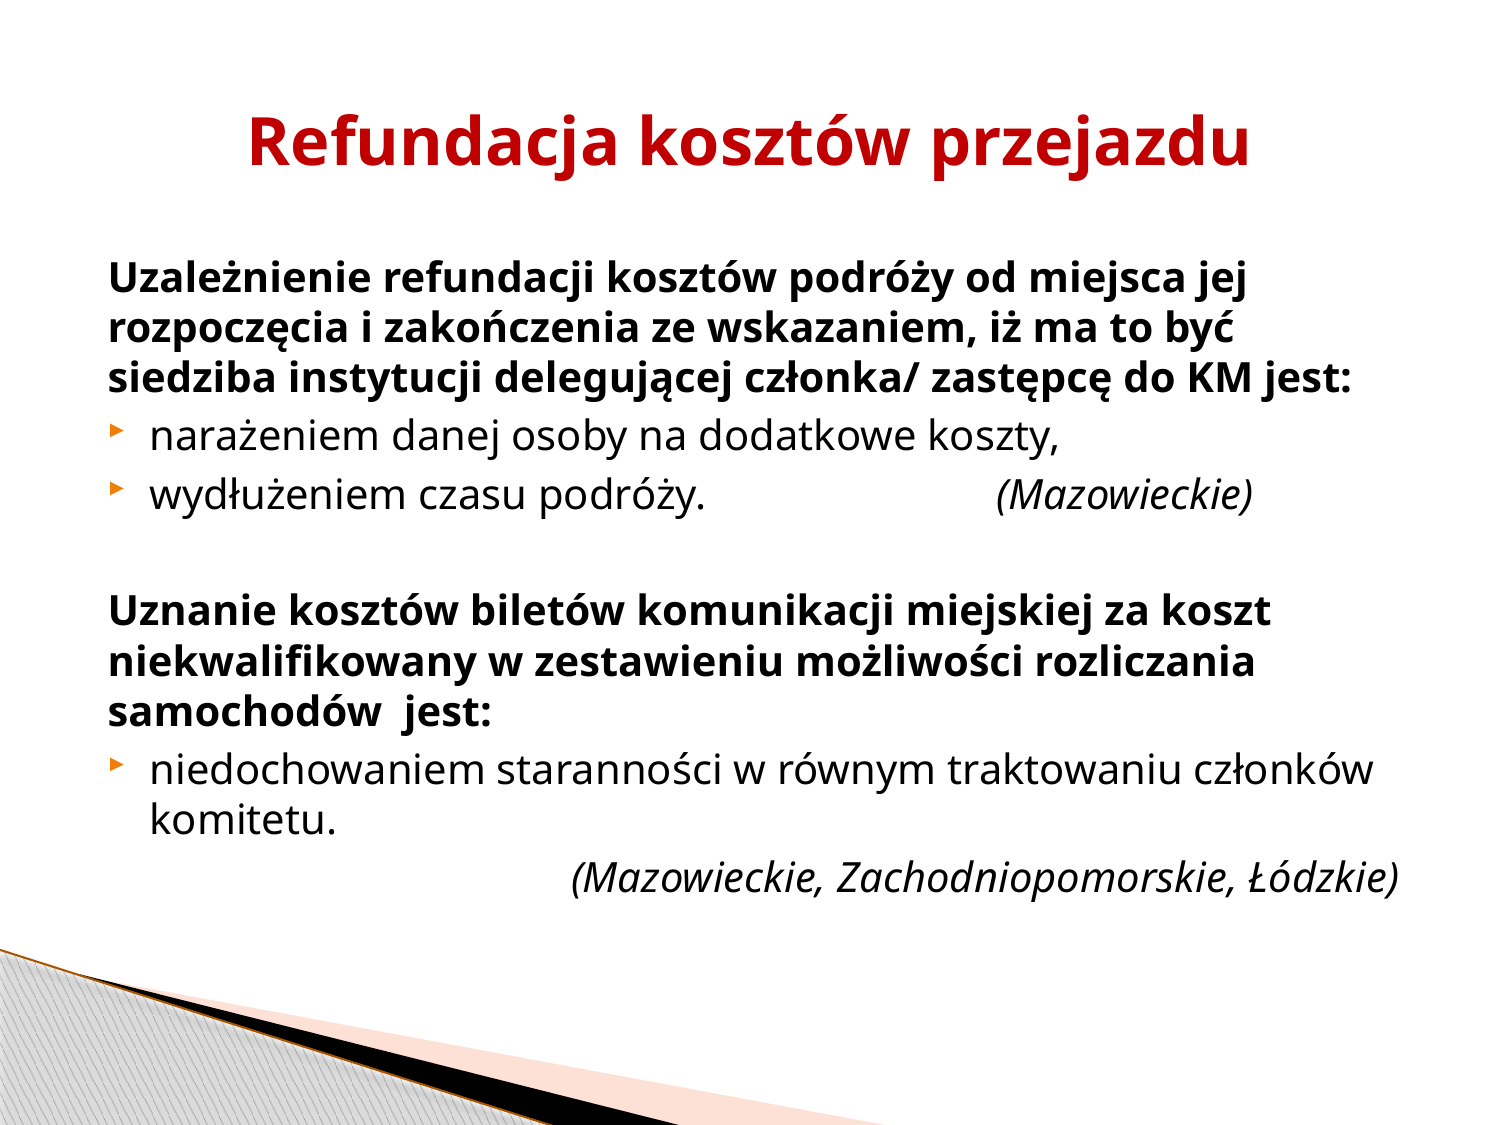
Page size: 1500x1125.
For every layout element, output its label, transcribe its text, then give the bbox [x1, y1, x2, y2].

title Refundacja kosztów przejazdu [75, 45, 1425, 233]
list Uzależnienie refundacji kosztów podróży od miejsca jej rozpoczęcia i zakończenia ze wskazaniem, iż ma to być siedziba instytucji delegującej członka/ zastępcę do KM jest: narażeniem danej osoby na dodatkowe koszty, wydłużeniem czasu podróży. (Mazowieckie) Uznanie kosztów biletów komunikacji miejskiej za koszt niekwalifikowany w zestawieniu możliwości rozliczania samochodów jest: niedochowaniem staranności w równym traktowaniu członków komitetu. (Mazowieckie, Zachodniopomorskie, Łódzkie) [75, 243, 1425, 986]
